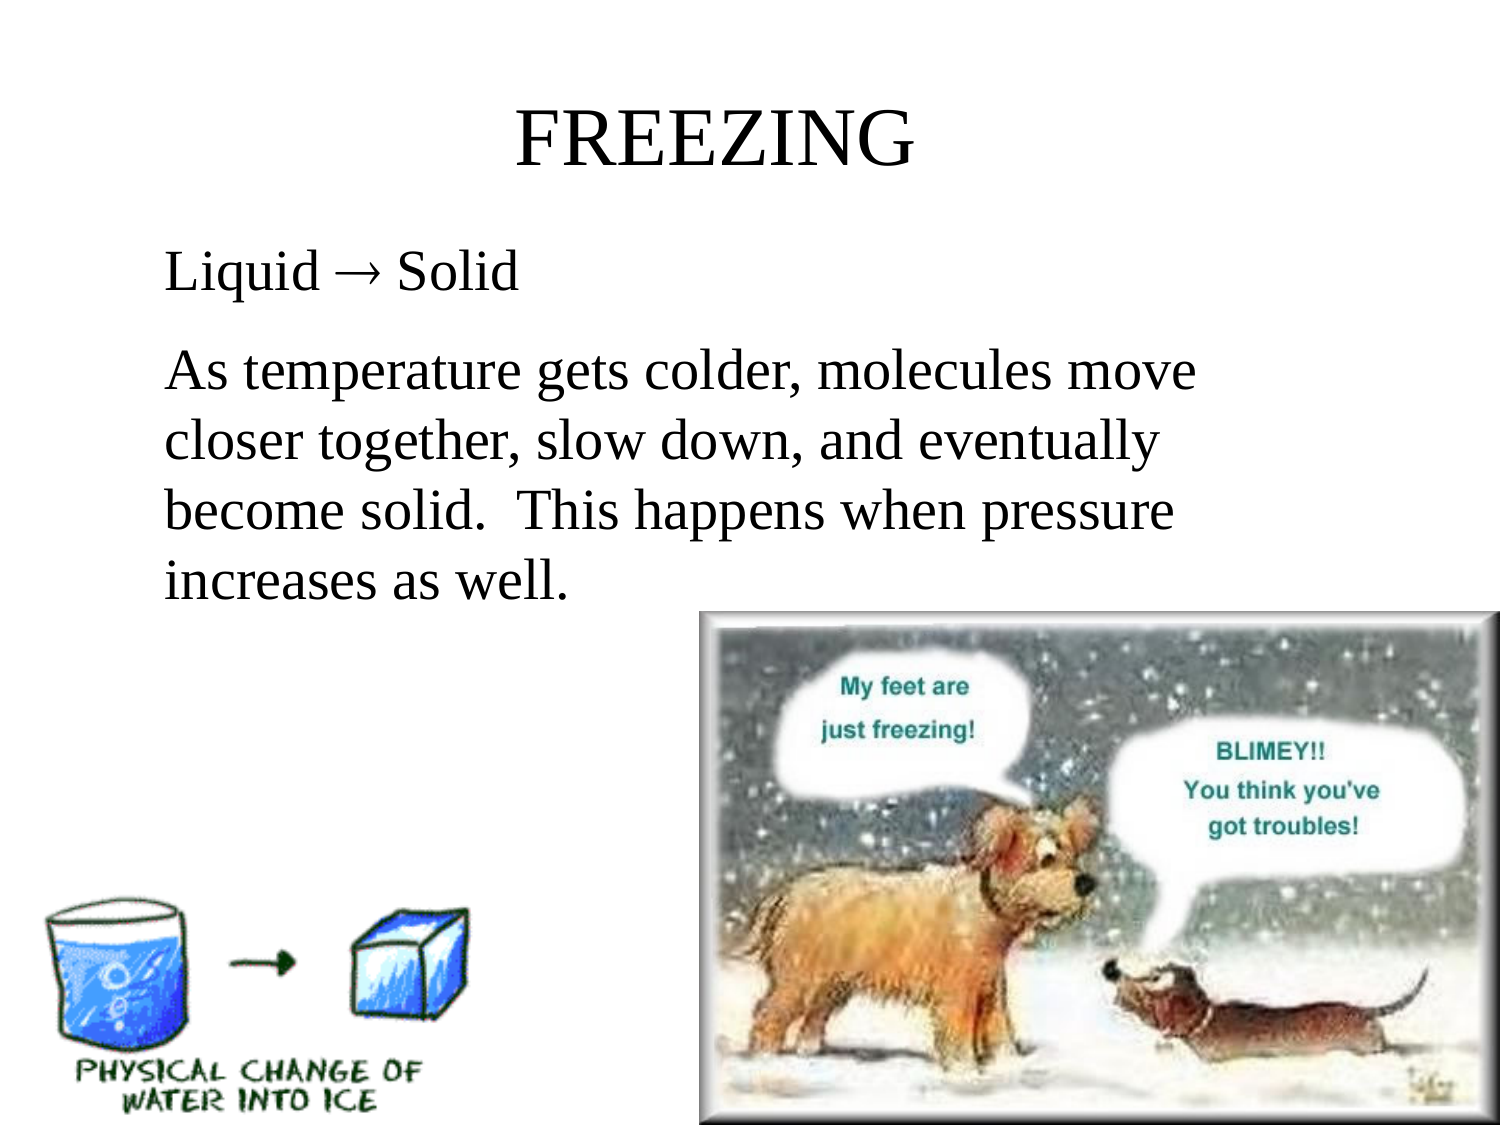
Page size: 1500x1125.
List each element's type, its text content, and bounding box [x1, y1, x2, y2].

picture [699, 611, 1500, 1125]
text_box FREEZING [499, 75, 950, 190]
picture [0, 879, 501, 1125]
text_box Liquid  Solid As temperature gets colder, molecules move closer together, slow down, and eventually become solid. This happens when pressure increases as well. [149, 224, 1338, 619]
